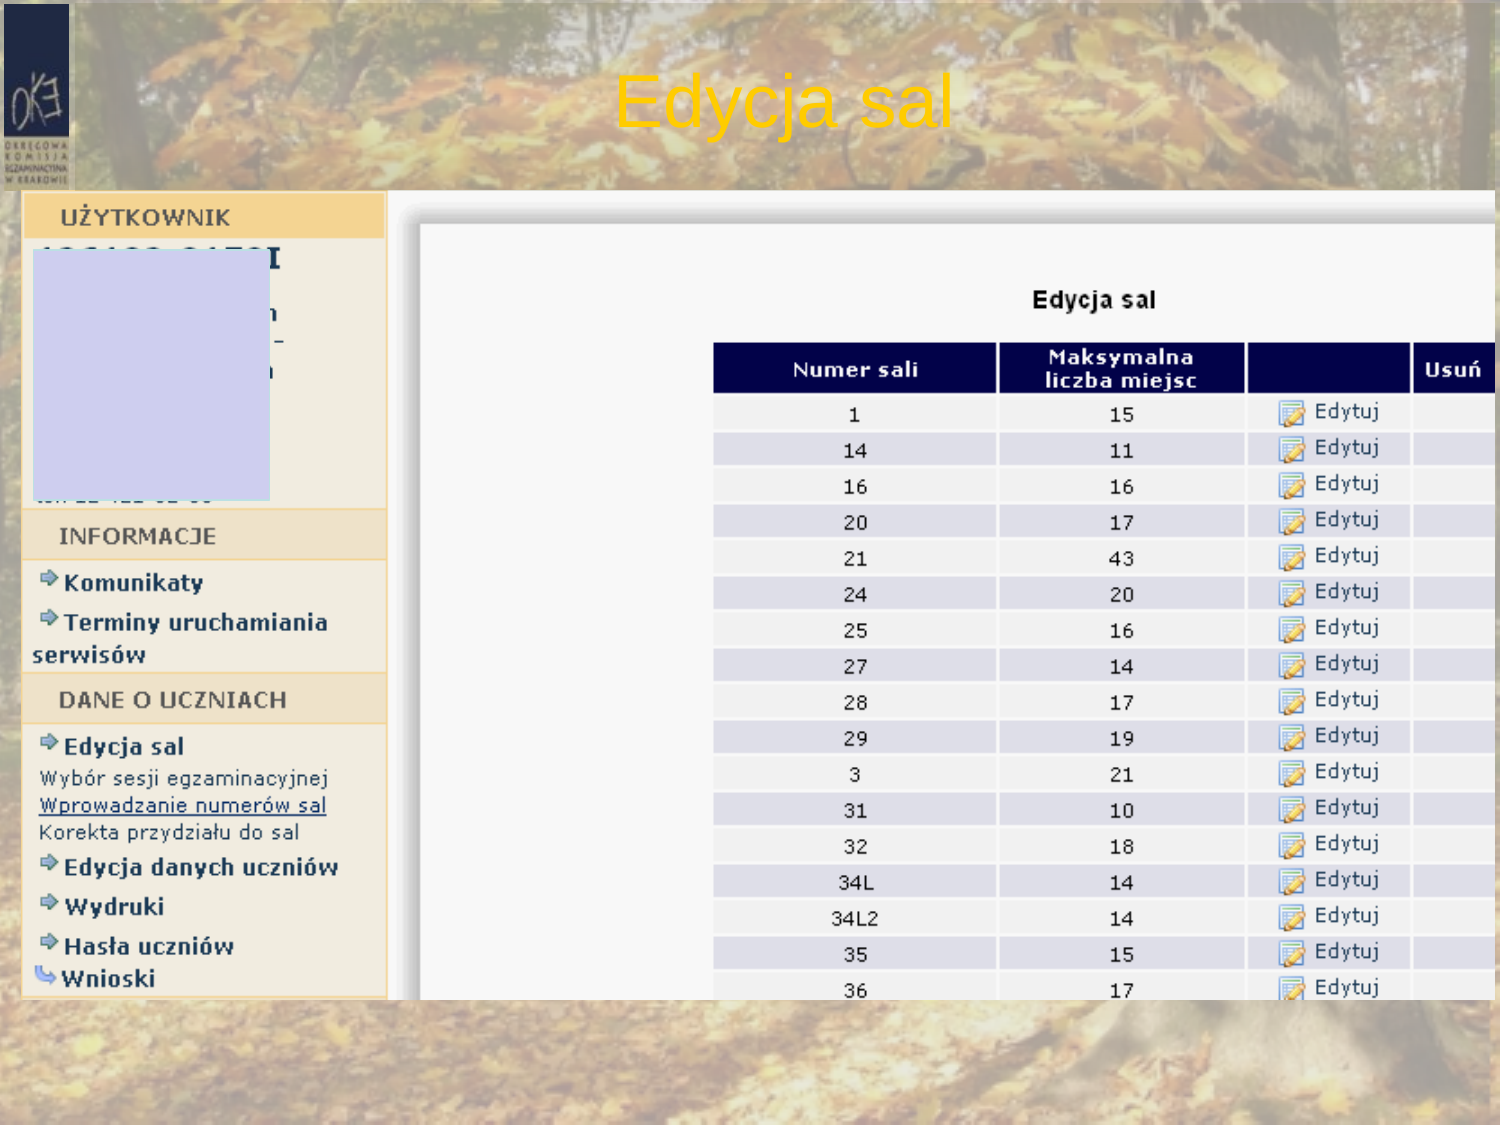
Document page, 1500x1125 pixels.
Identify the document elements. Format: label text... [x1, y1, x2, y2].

title Edycja sal [74, 3, 1495, 190]
picture [21, 190, 1495, 1001]
